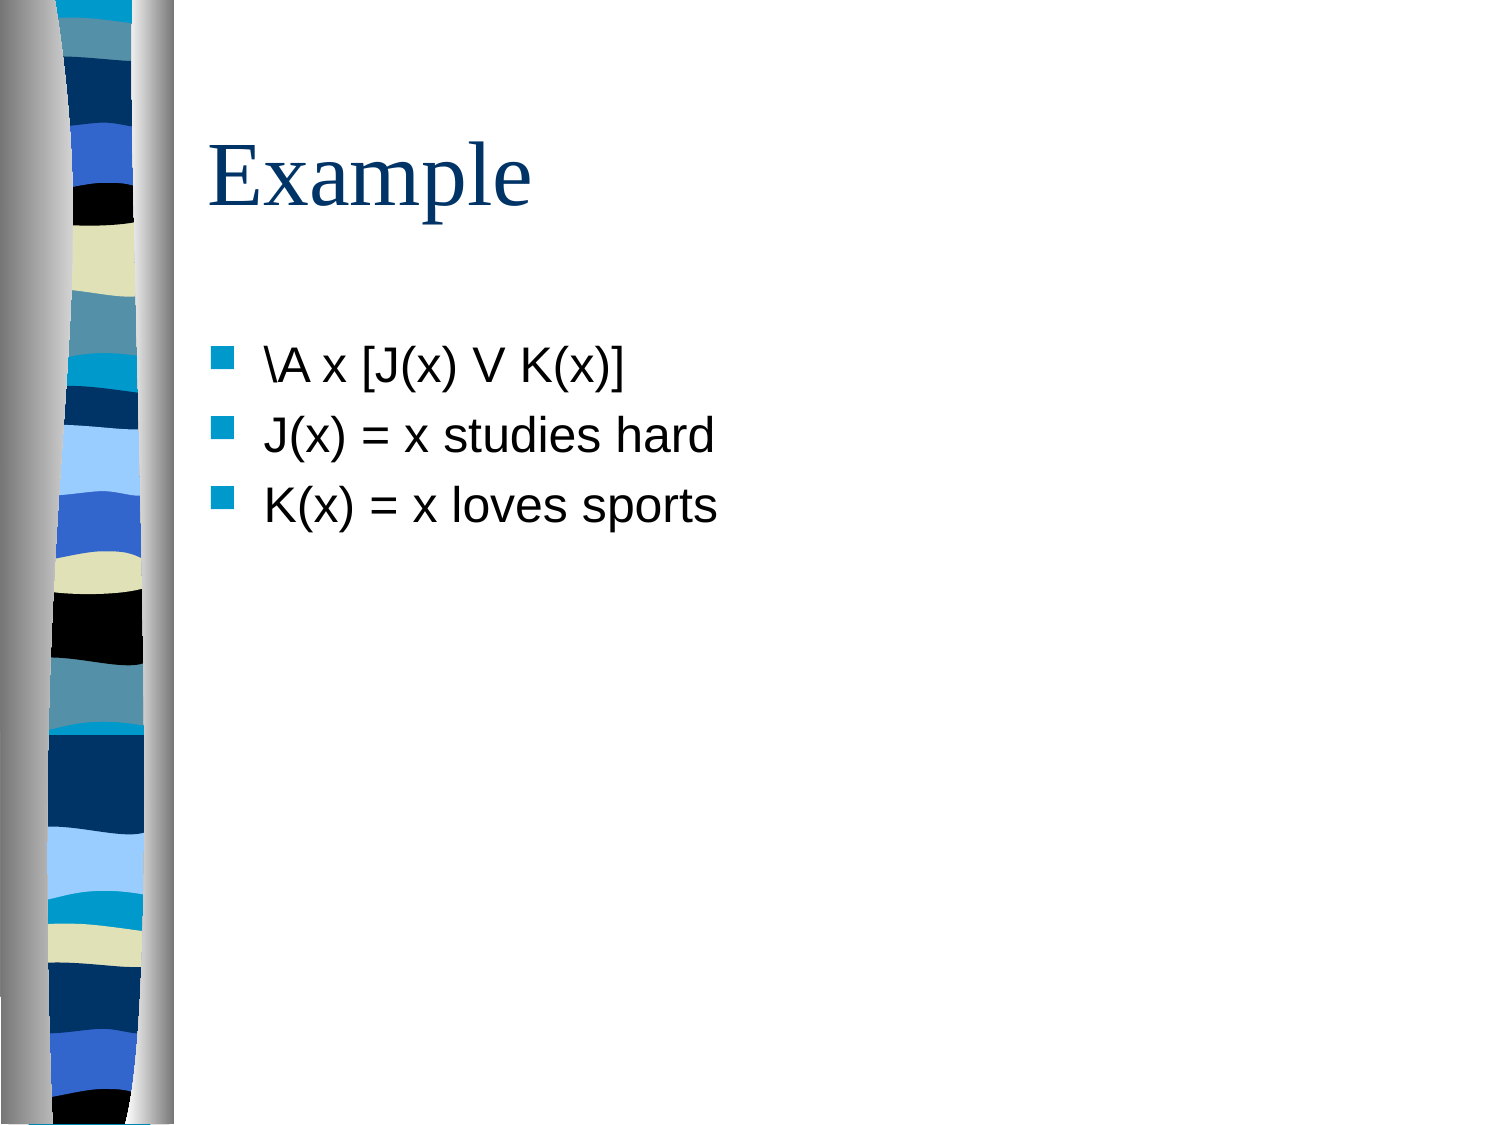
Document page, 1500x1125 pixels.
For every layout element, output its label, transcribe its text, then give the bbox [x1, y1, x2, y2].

list \A x [J(x) V K(x)] J(x) = x studies hard K(x) = x loves sports [192, 324, 1468, 1001]
title Example [192, 74, 1468, 263]
